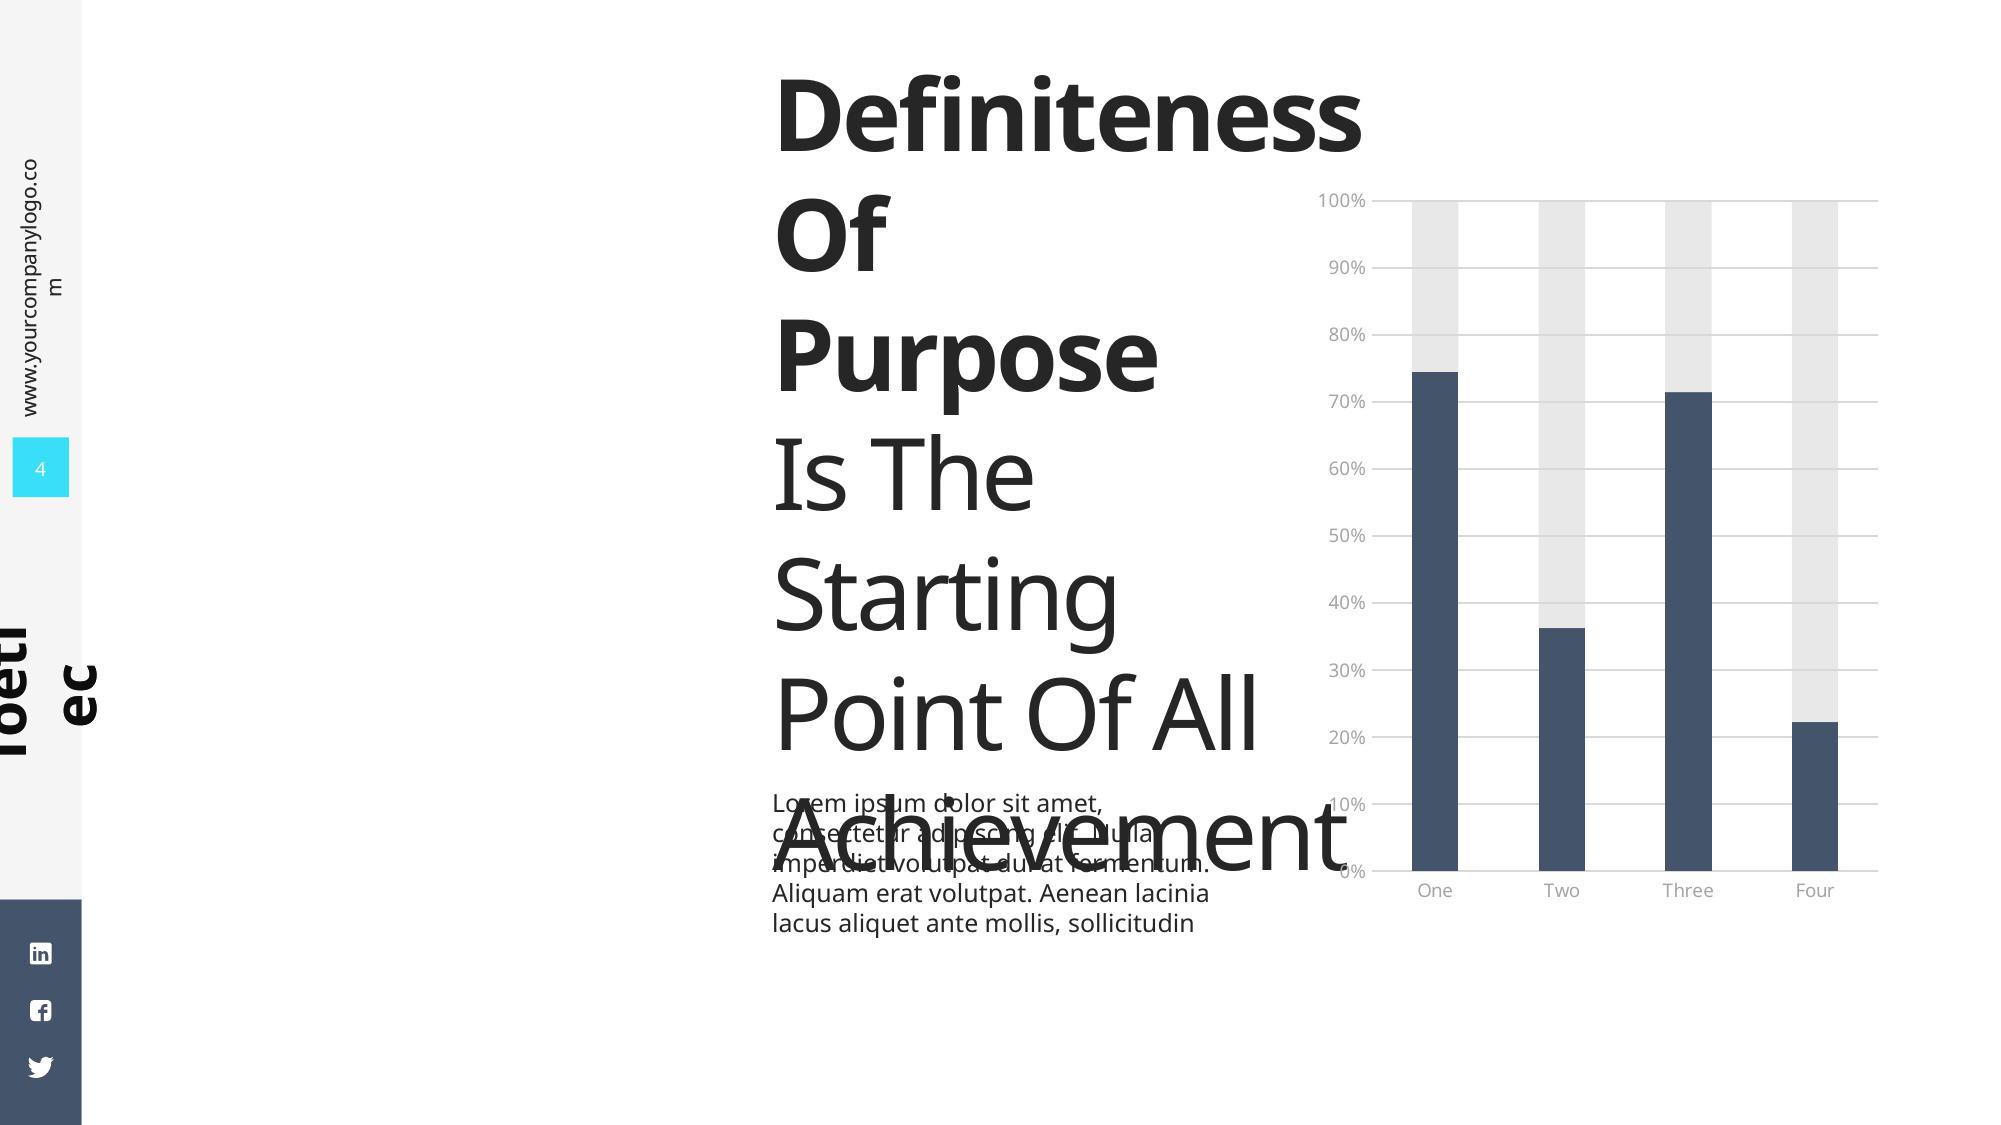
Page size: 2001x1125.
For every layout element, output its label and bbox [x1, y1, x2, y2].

picture [0, 0, 2000, 1125]
text_box [757, 172, 1305, 917]
text_box [27, 942, 54, 1078]
chart [1305, 172, 1891, 919]
